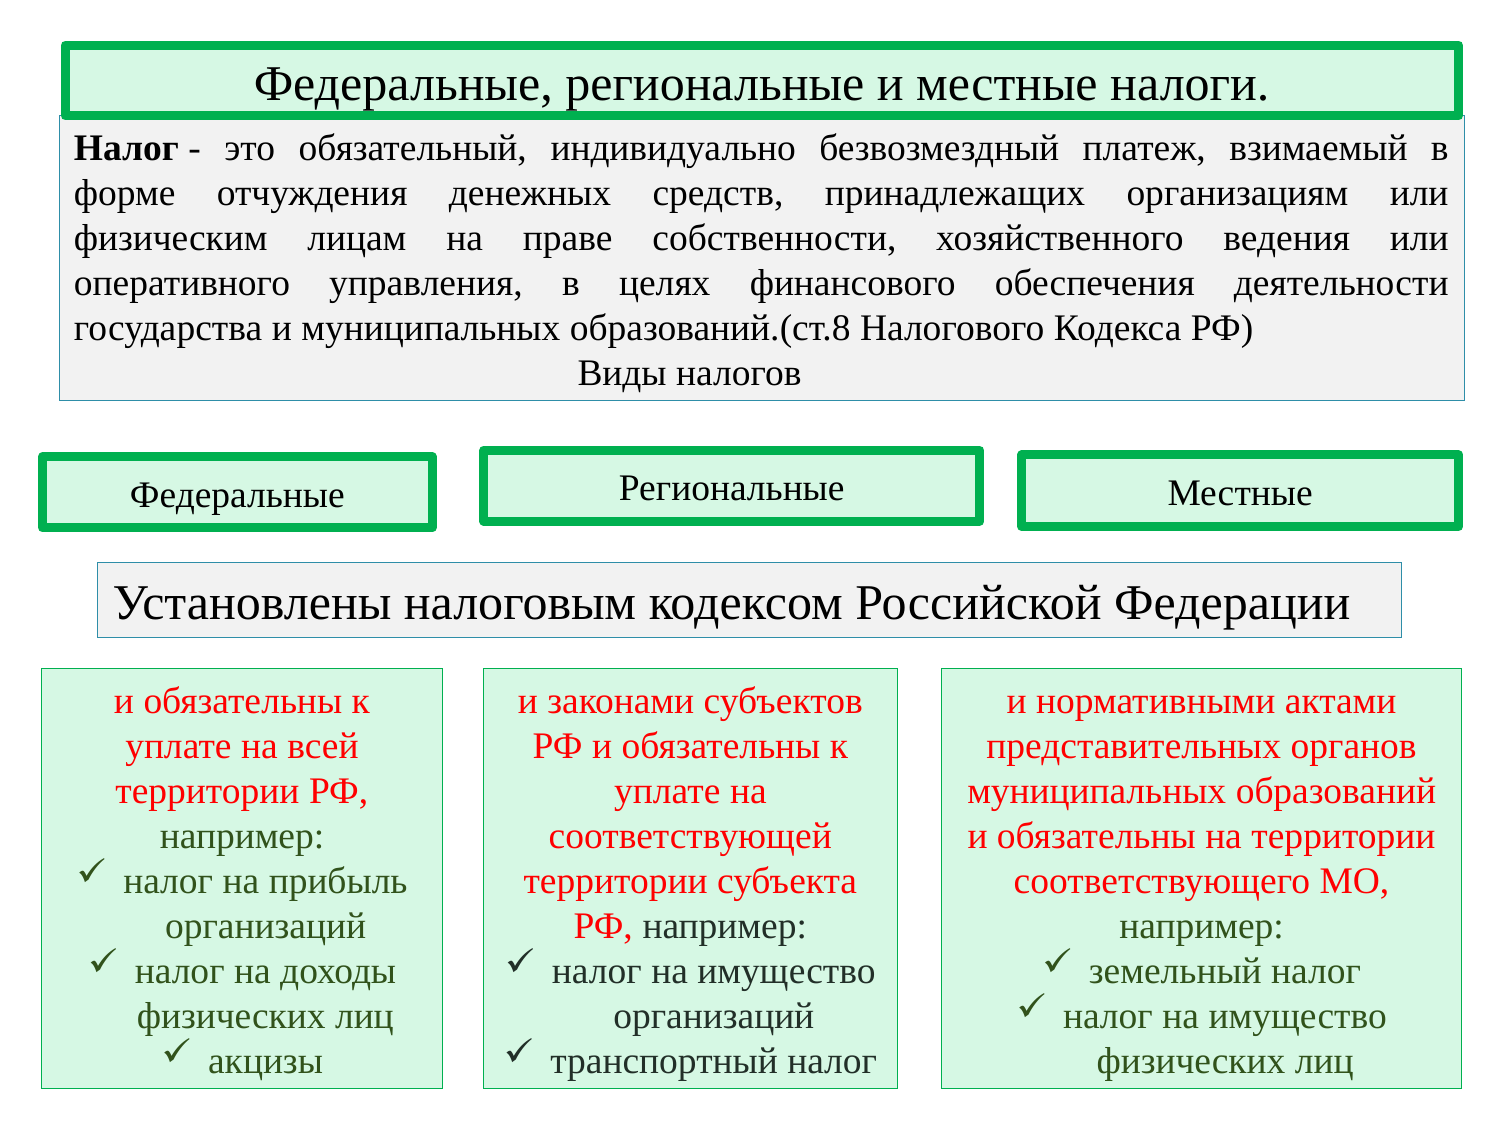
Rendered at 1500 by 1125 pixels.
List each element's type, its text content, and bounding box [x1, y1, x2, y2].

text_box Налог - это обязательный, индивидуально безвозмездный платеж, взимаемый в форме отчуждения денежных средств, принадлежащих организациям или физическим лицам на праве собственности, хозяйственного ведения или оперативного управления, в целях финансового обеспечения деятельности государства и муниципальных образований.(ст.8 Налогового Кодекса РФ) Виды налогов [59, 115, 1465, 401]
text_box и нормативными актами представительных органов муниципальных образований и обязательны на территории соответствующего МО, например: земельный налог налог на имущество физических лиц [941, 668, 1462, 1089]
text_box и обязательны к уплате на всей территории РФ, например: налог на прибыль организаций налог на доходы физических лиц акцизы [41, 668, 443, 1089]
text_box и законами субъектов РФ и обязательны к уплате на соответствующей территории субъекта РФ, например: налог на имущество организаций транспортный налог [483, 668, 898, 1089]
text_box Региональные [479, 446, 984, 526]
text_box Федеральные [38, 452, 437, 532]
text_box Установлены налоговым кодексом Российской Федерации [97, 562, 1402, 638]
text_box Местные [1017, 450, 1463, 531]
text_box Федеральные, региональные и местные налоги. [61, 41, 1463, 120]
